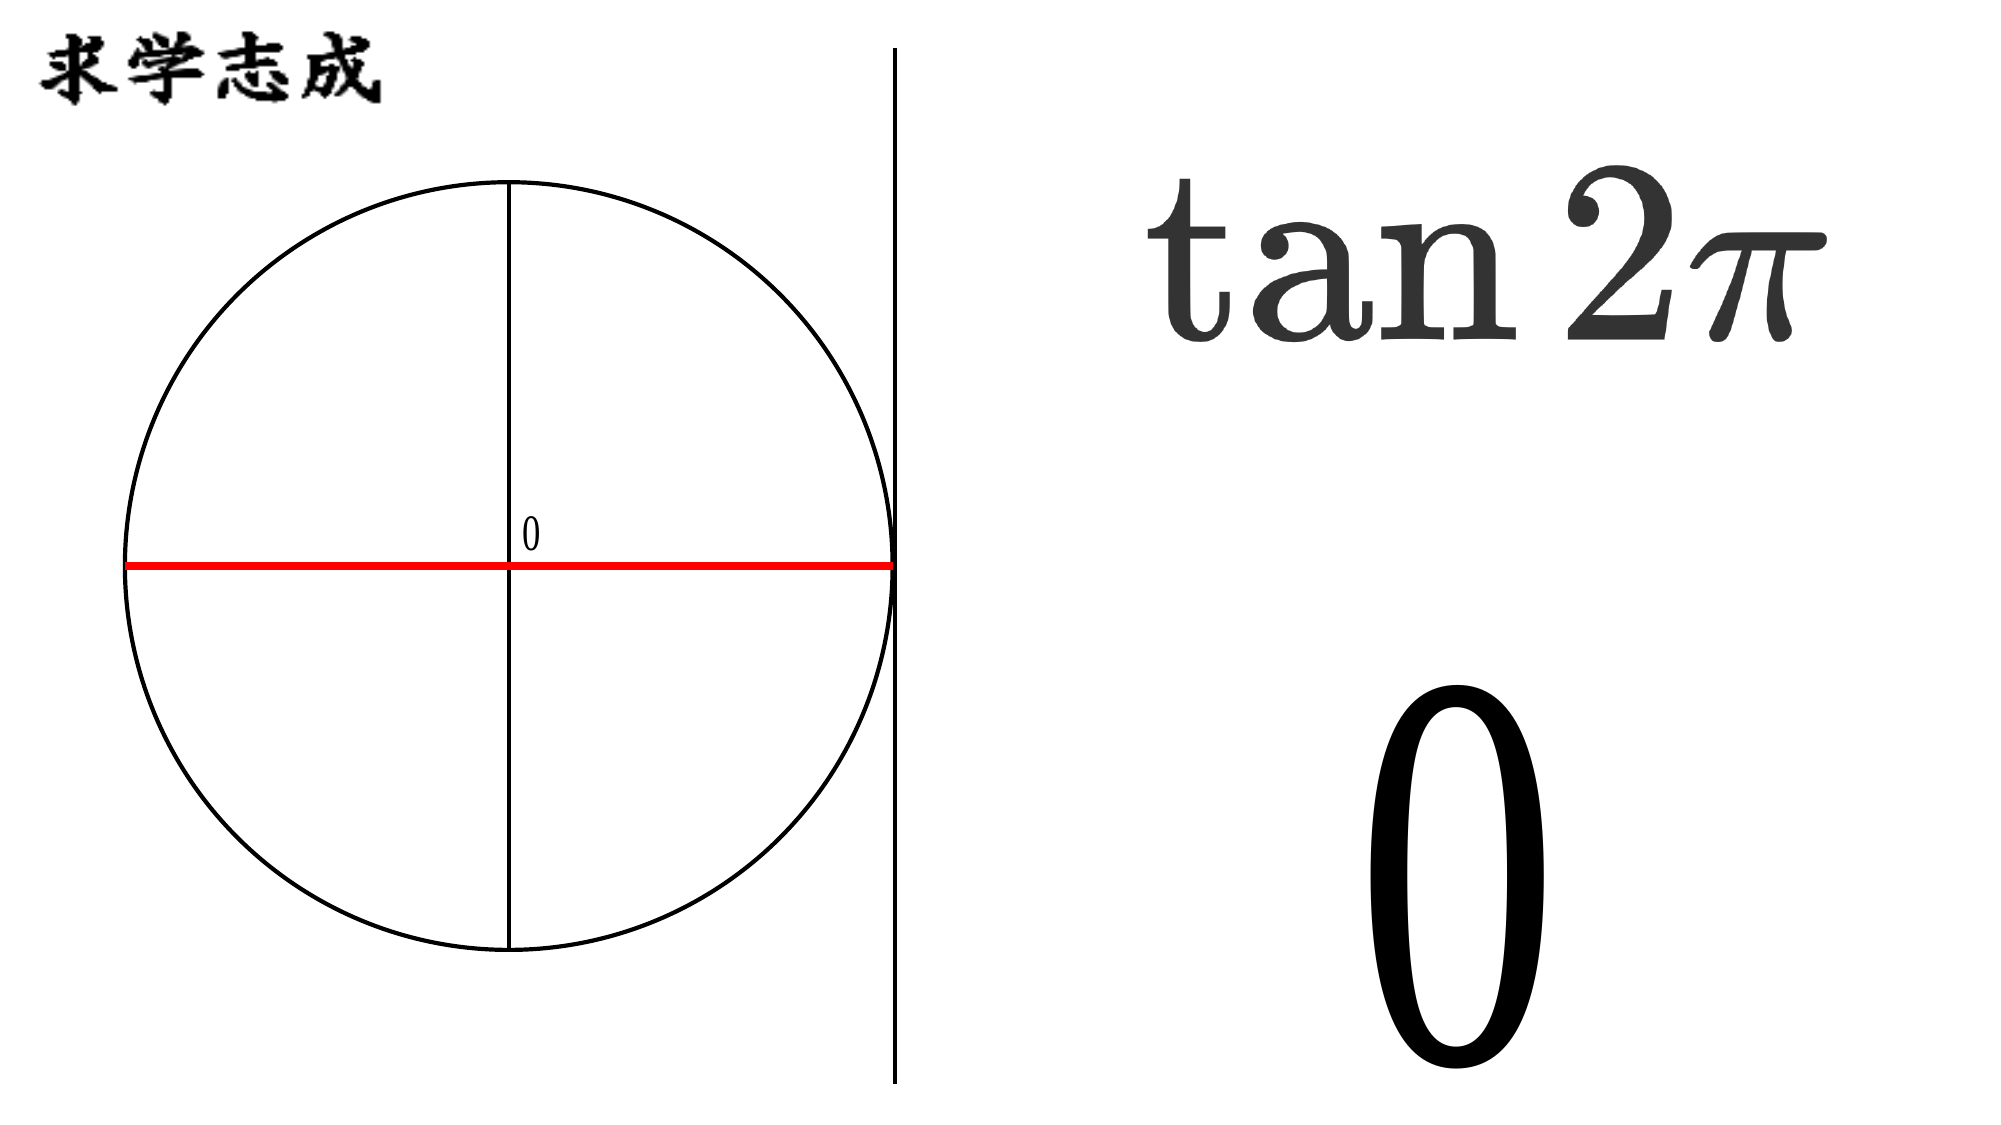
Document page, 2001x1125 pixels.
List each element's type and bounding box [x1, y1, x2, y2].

text_box [521, 505, 559, 557]
text_box [123, 181, 893, 951]
picture [1117, 134, 1858, 373]
picture [18, 0, 403, 166]
text_box [1355, 556, 1765, 1125]
